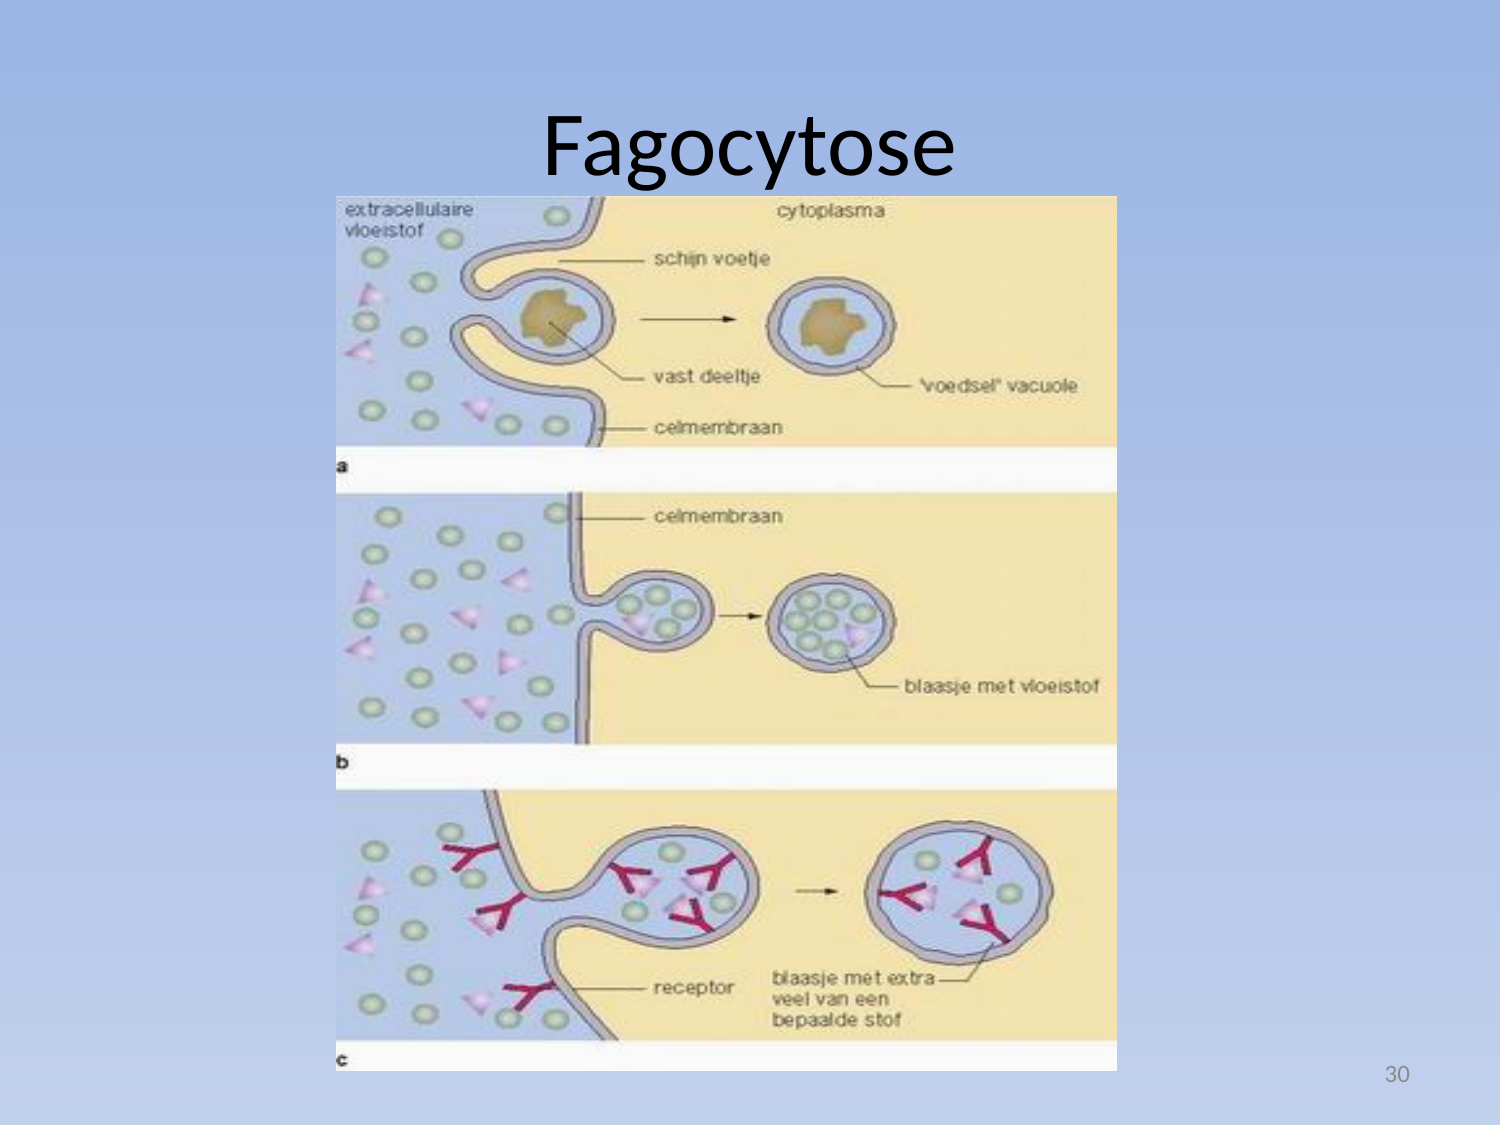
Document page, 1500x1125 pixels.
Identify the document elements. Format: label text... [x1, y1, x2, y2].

title Fagocytose [75, 45, 1425, 233]
picture [336, 196, 1117, 1071]
slide_number 30 [1074, 1042, 1425, 1103]
